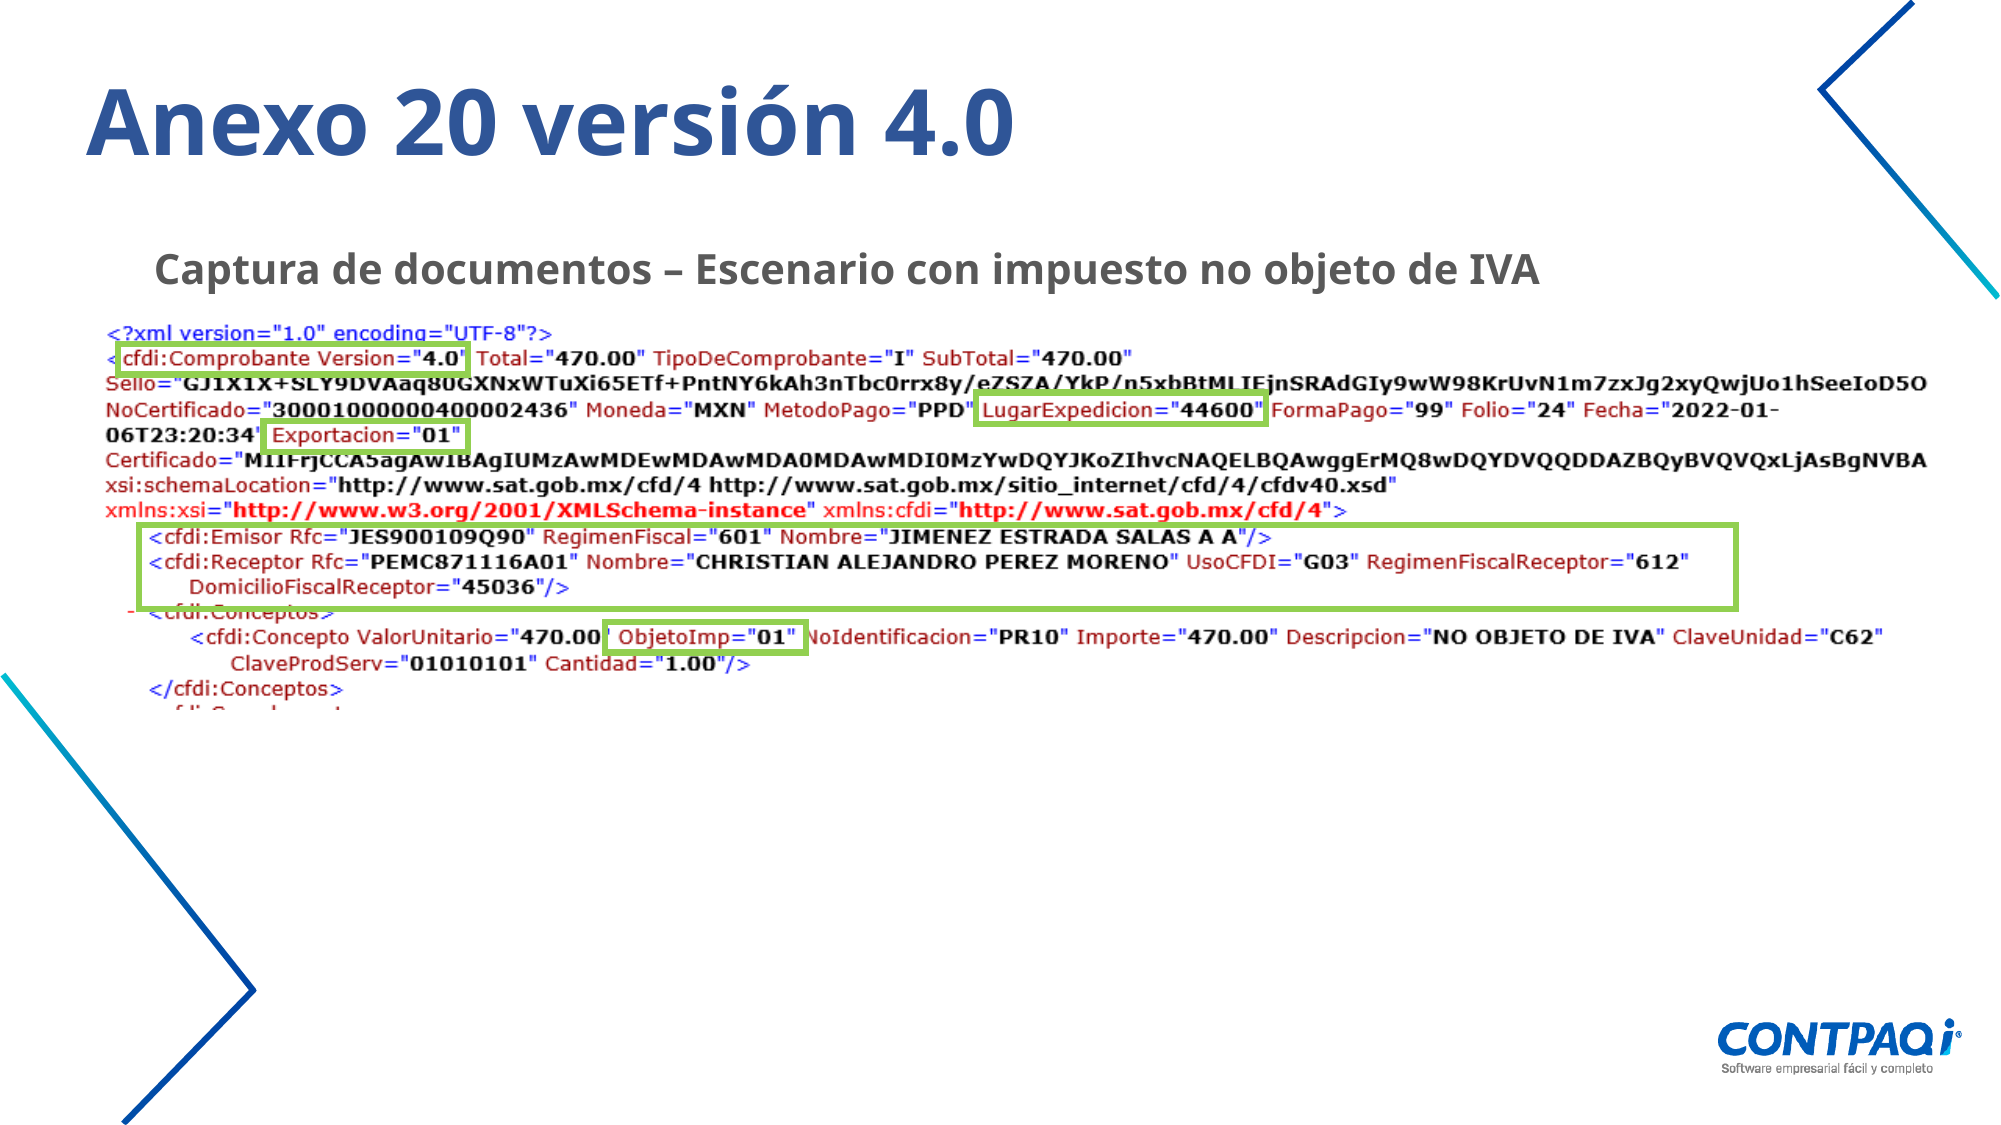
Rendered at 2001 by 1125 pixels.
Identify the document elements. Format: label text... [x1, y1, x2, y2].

picture [0, 314, 1929, 1125]
picture [1718, 1018, 1962, 1075]
title Anexo 20 versión 4.0 [71, 53, 1372, 197]
picture [1816, 0, 2000, 300]
text_box Captura de documentos – Escenario con impuesto no objeto de IVA [139, 235, 1861, 301]
